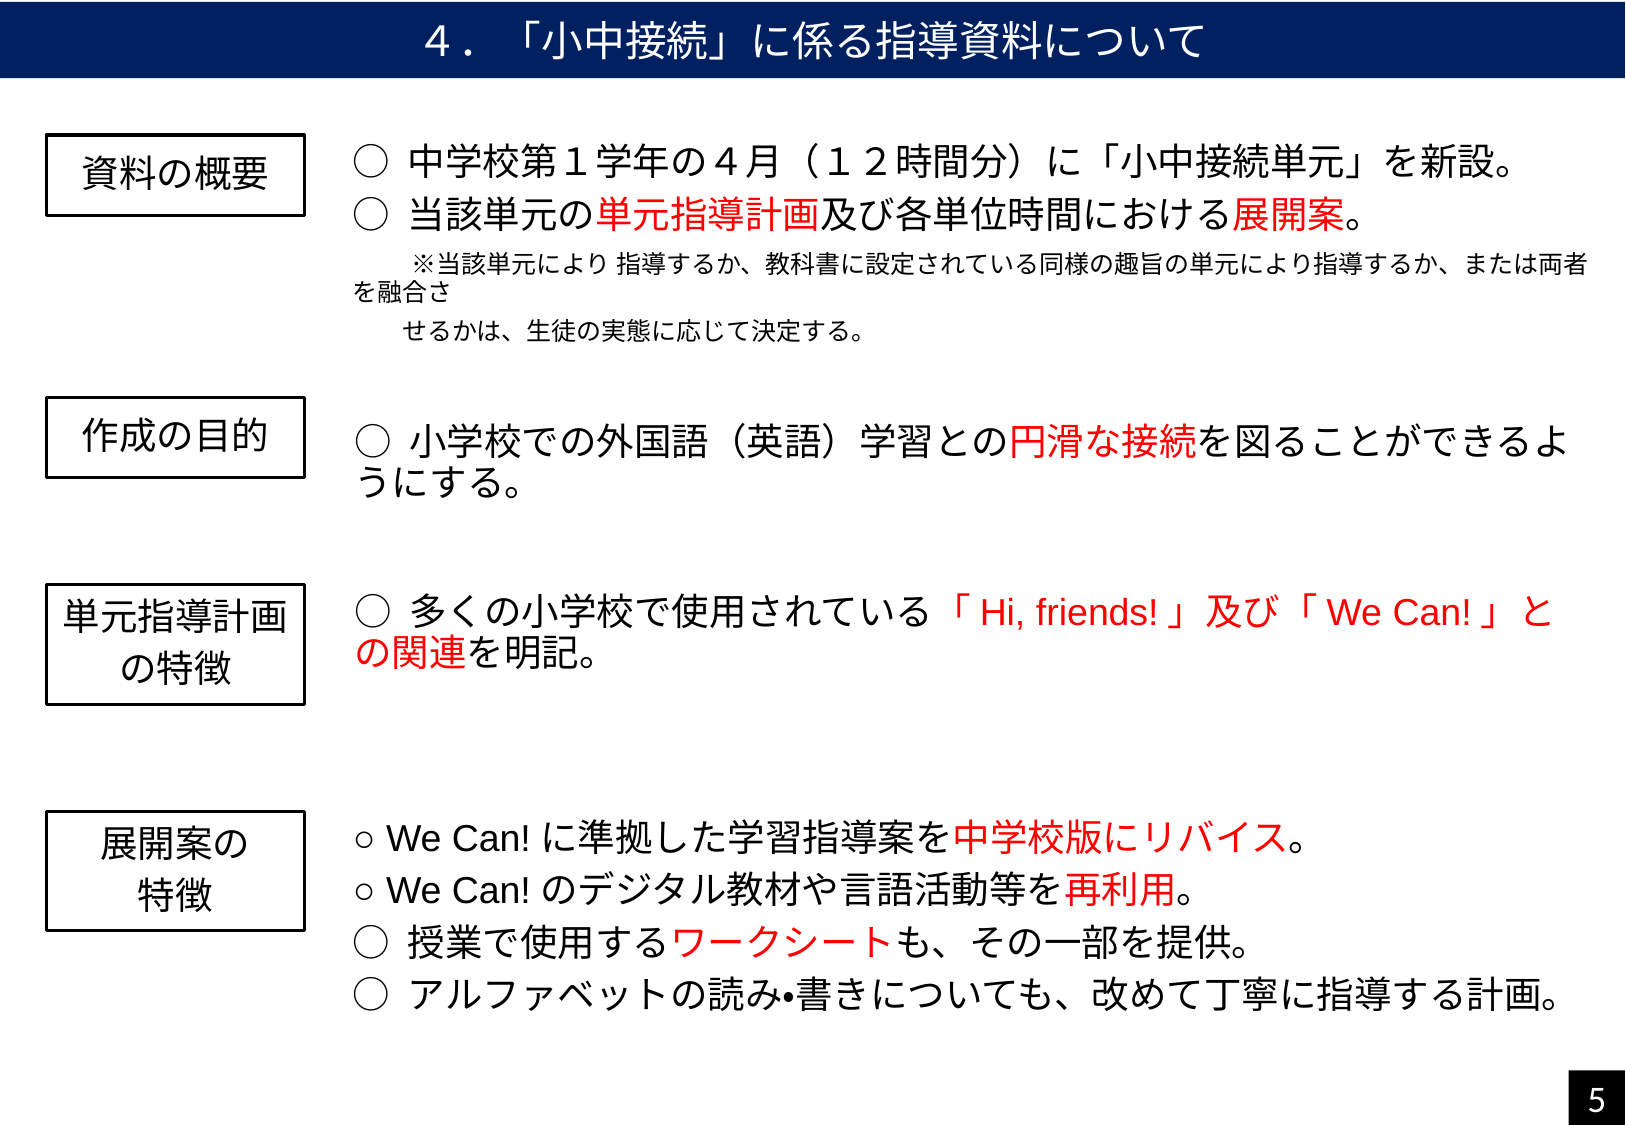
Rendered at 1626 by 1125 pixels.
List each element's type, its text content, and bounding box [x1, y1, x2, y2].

text_box ４．「小中接続」に係る指導資料について [0, 0, 1625, 80]
text_box 資料の概要 [46, 135, 305, 216]
text_box 5 [1566, 1068, 1625, 1125]
text_box ○ 小学校での外国語（英語）学習との円滑な接続を図ることができるようにする。 [339, 416, 1616, 468]
text_box 単元指導計画 の特徴 [46, 584, 305, 705]
text_box 展開案の 特徴 [46, 811, 305, 931]
text_box ○ 多くの小学校で使用されている「Hi, friends!」及び「We Can!」との関連を明記。 [339, 586, 1595, 657]
text_box ○ We Can!に準拠した学習指導案を中学校版にリバイス。 ○ We Can!のデジタル教材や言語活動等を再利用。 ○ 授業で使用するワークシートも、その一部を提供。 ○ アルファベットの読み・書きについても、改めて丁寧に指導する計画。 [338, 811, 1613, 1037]
text_box ○ 中学校第１学年の４月（１２時間分）に「小中接続単元」を新設。 ○ 当該単元の単元指導計画及び各単位時間における展開案。 ※当該単元により 指導するか、教科書に設定されている同様の趣旨の単元により指導するか、または両者を融合さ せるかは、生徒の実態に応じて決定する。 [338, 136, 1619, 327]
text_box 作成の目的 [46, 397, 305, 478]
